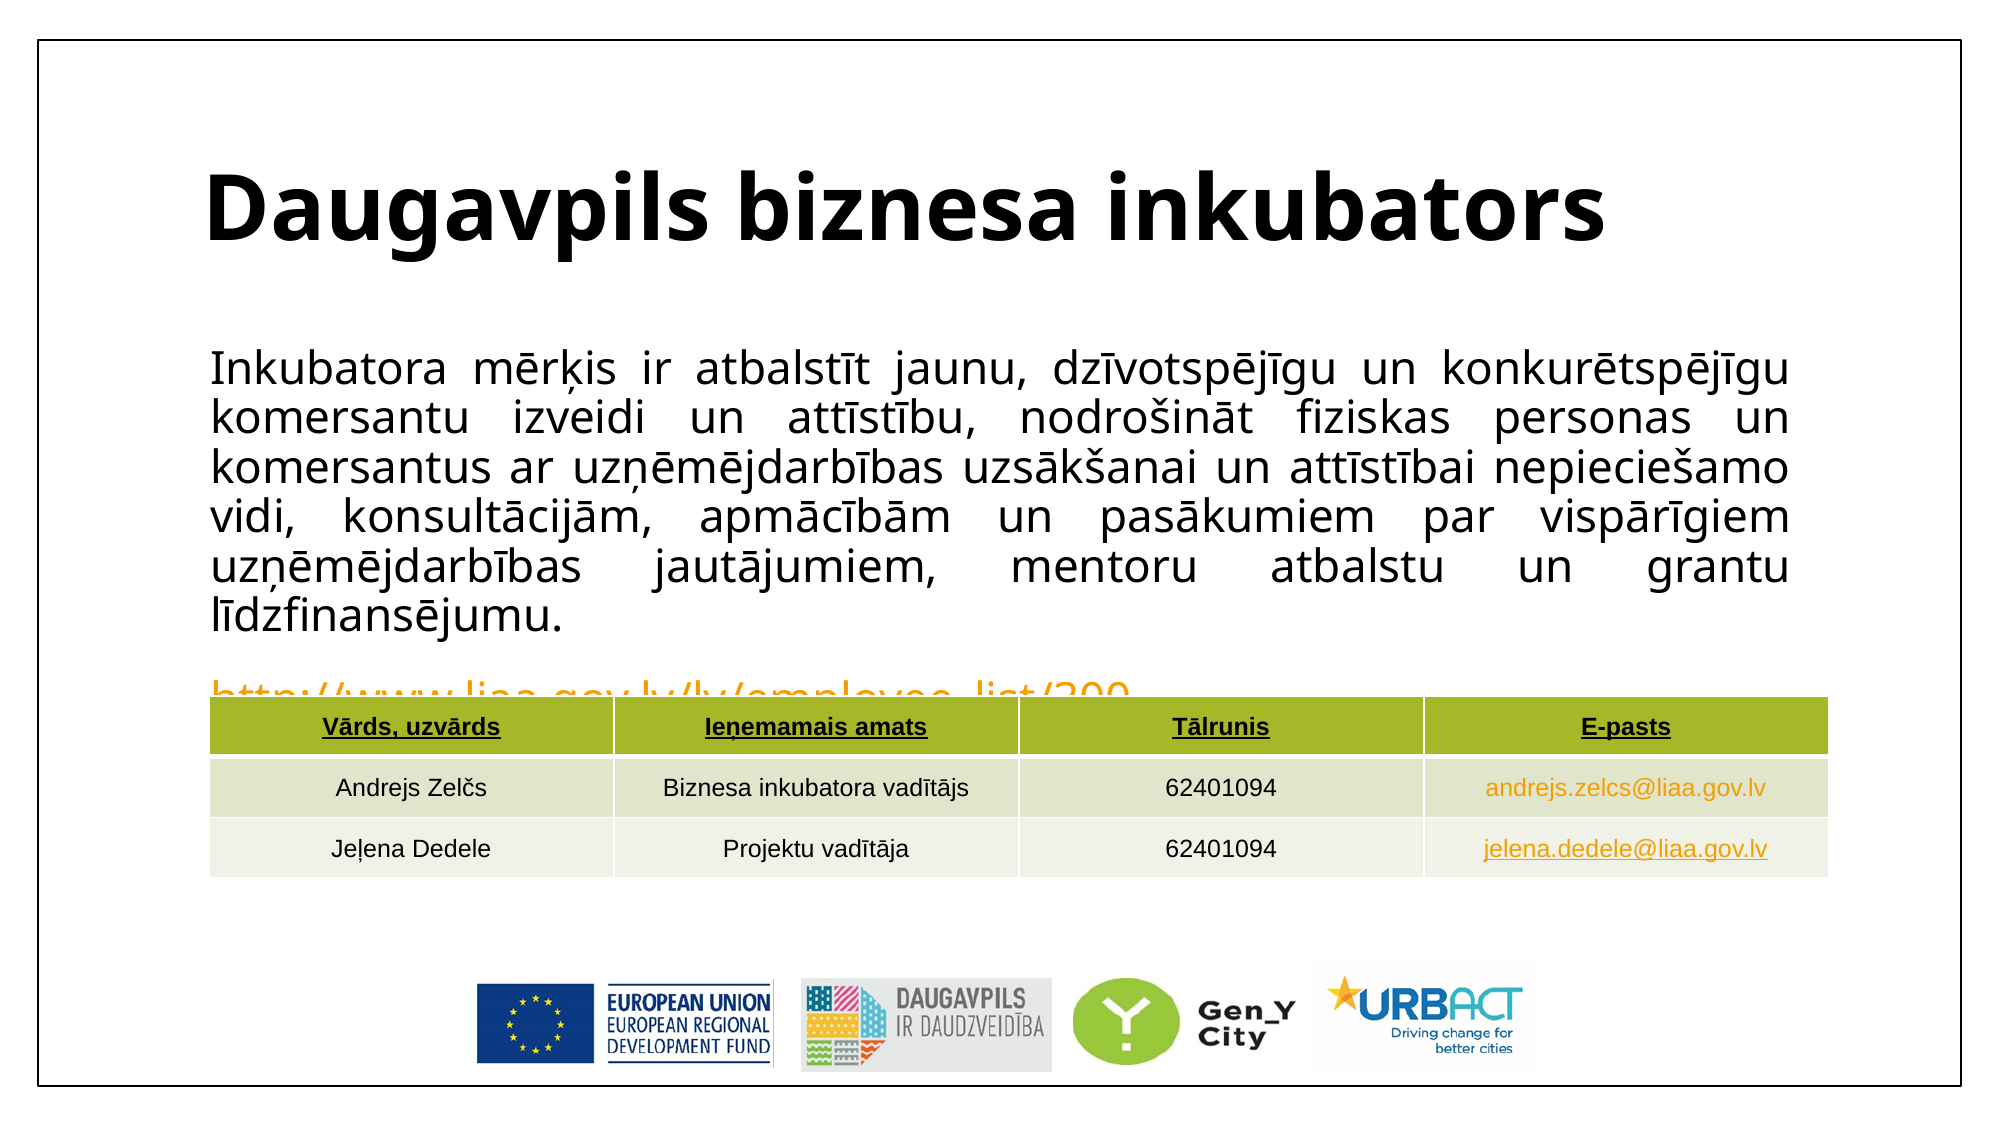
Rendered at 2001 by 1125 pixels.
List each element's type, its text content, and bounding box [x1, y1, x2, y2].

table_header Ieņemamais amats [615, 697, 1018, 754]
table_cell 62401094 [1020, 759, 1423, 817]
table_cell Biznesa inkubatora vadītājs [615, 759, 1018, 817]
table_cell jelena.dedele@liaa.gov.lv [1425, 818, 1828, 877]
table_cell Andrejs Zelčs [210, 759, 613, 817]
table_cell andrejs.zelcs@liaa.gov.lv [1425, 759, 1828, 817]
table_cell Jeļena Dedele [210, 818, 613, 877]
table_header Tālrunis [1020, 697, 1423, 754]
table_cell Projektu vadītāja [615, 818, 1018, 877]
title Daugavpils biznesa inkubators [187, 99, 1808, 323]
table_cell 62401094 [1020, 818, 1423, 877]
table_header Vārds, uzvārds [210, 697, 613, 754]
table_header E-pasts [1425, 697, 1828, 754]
list Inkubatora mērķis ir atbalstīt jaunu, dzīvotspējīgu un konkurētspējīgu komersantu izveidi un attīstību, nodrošināt fiziskas personas un komersantus ar uzņēmējdarbības uzsākšanai un attīstībai nepieciešamo vidi, konsultācijām, apmācībām un pasākumiem par vispārīgiem uzņēmējdarbības jautājumiem, mentoru atbalstu un grantu līdzfinansējumu. http://www.liaa.gov.lv/lv/employee_list/300 [187, 337, 1808, 1000]
picture [473, 957, 1540, 1073]
